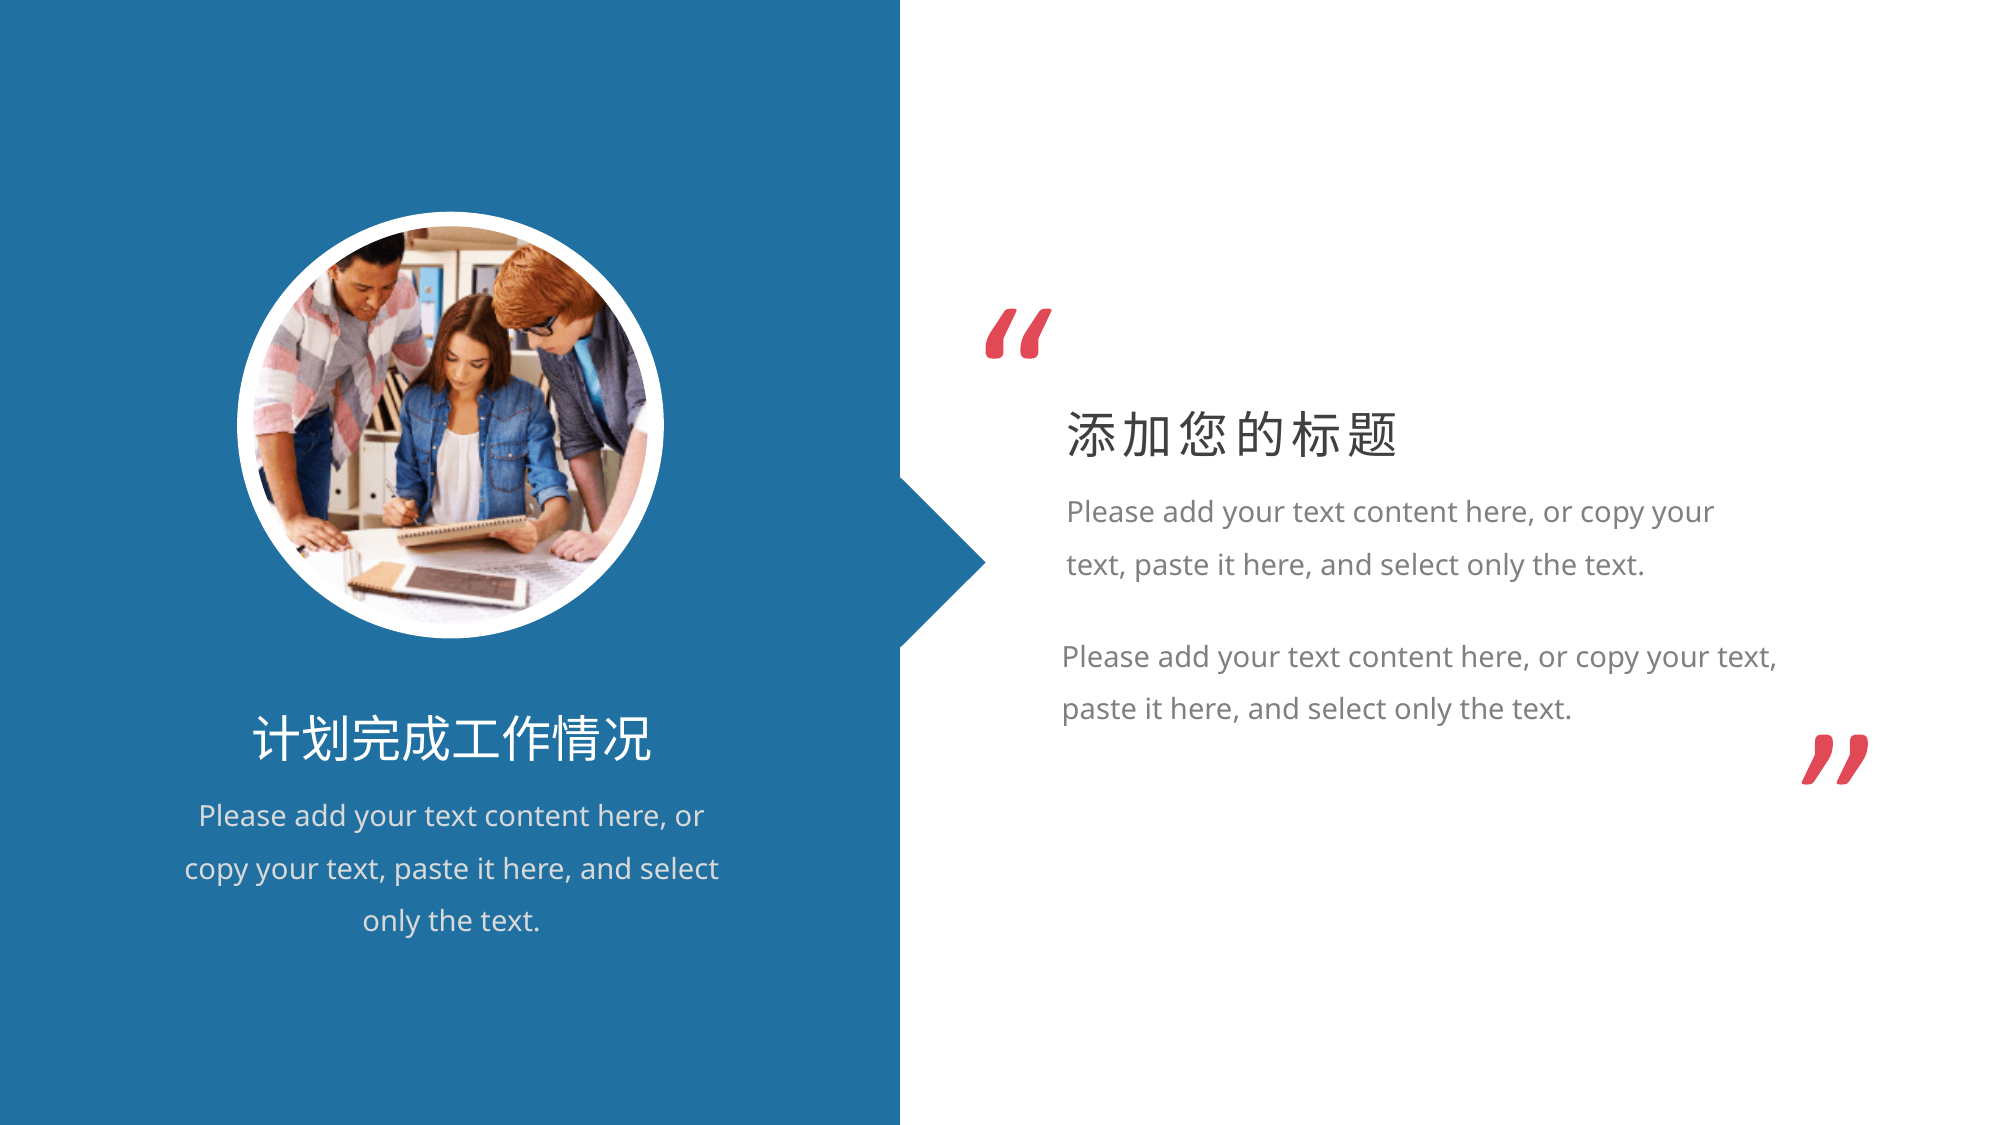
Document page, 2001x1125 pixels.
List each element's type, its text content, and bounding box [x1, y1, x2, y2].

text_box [237, 211, 664, 639]
text_box 计划完成工作情况 [224, 669, 680, 775]
text_box Please add your text content here, or copy your text, paste it here, and select only the text. [164, 772, 739, 945]
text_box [985, 308, 1868, 785]
text_box [0, 0, 985, 1125]
